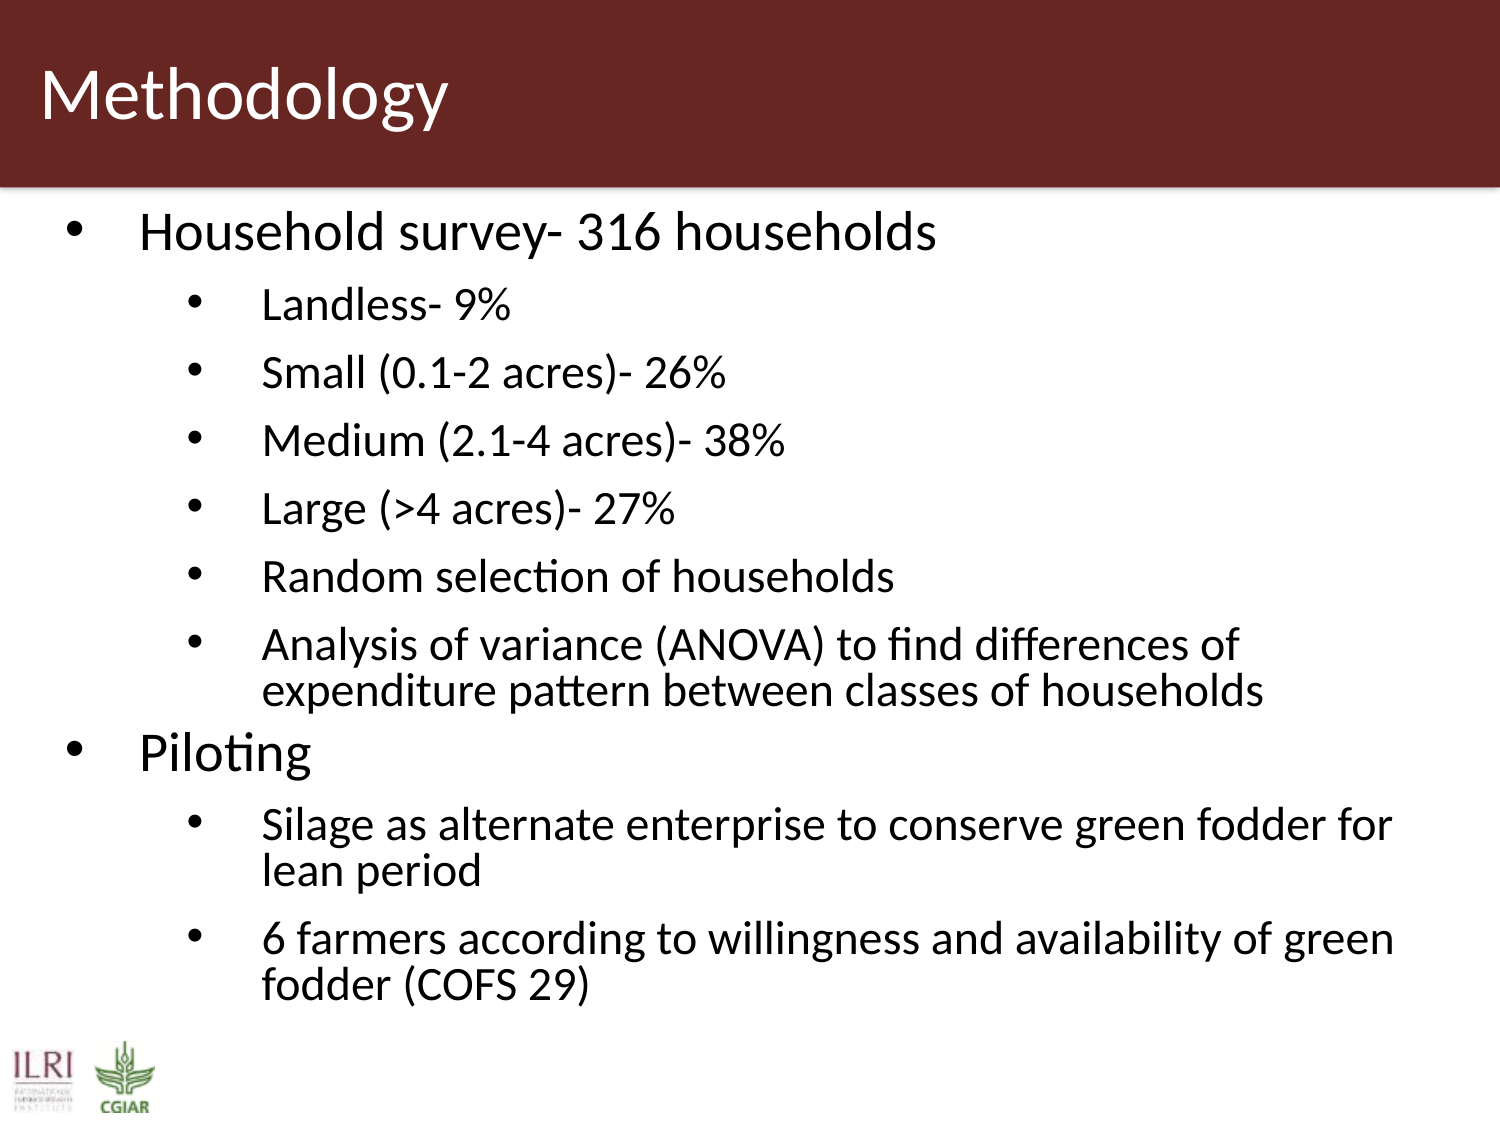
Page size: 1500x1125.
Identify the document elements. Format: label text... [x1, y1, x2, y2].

title Methodology [24, 37, 1375, 225]
picture [94, 1050, 155, 1113]
list Household survey- 316 households Landless- 9% Small (0.1-2 acres)- 26% Medium (2.1-4 acres)- 38% Large (>4 acres)- 27% Random selection of households Analysis of variance (ANOVA) to find differences of expenditure pattern between classes of households Piloting Silage as alternate enterprise to conserve green fodder for lean period 6 farmers according to willingness and availability of green fodder (COFS 29) [50, 200, 1450, 1050]
picture [12, 1049, 74, 1113]
